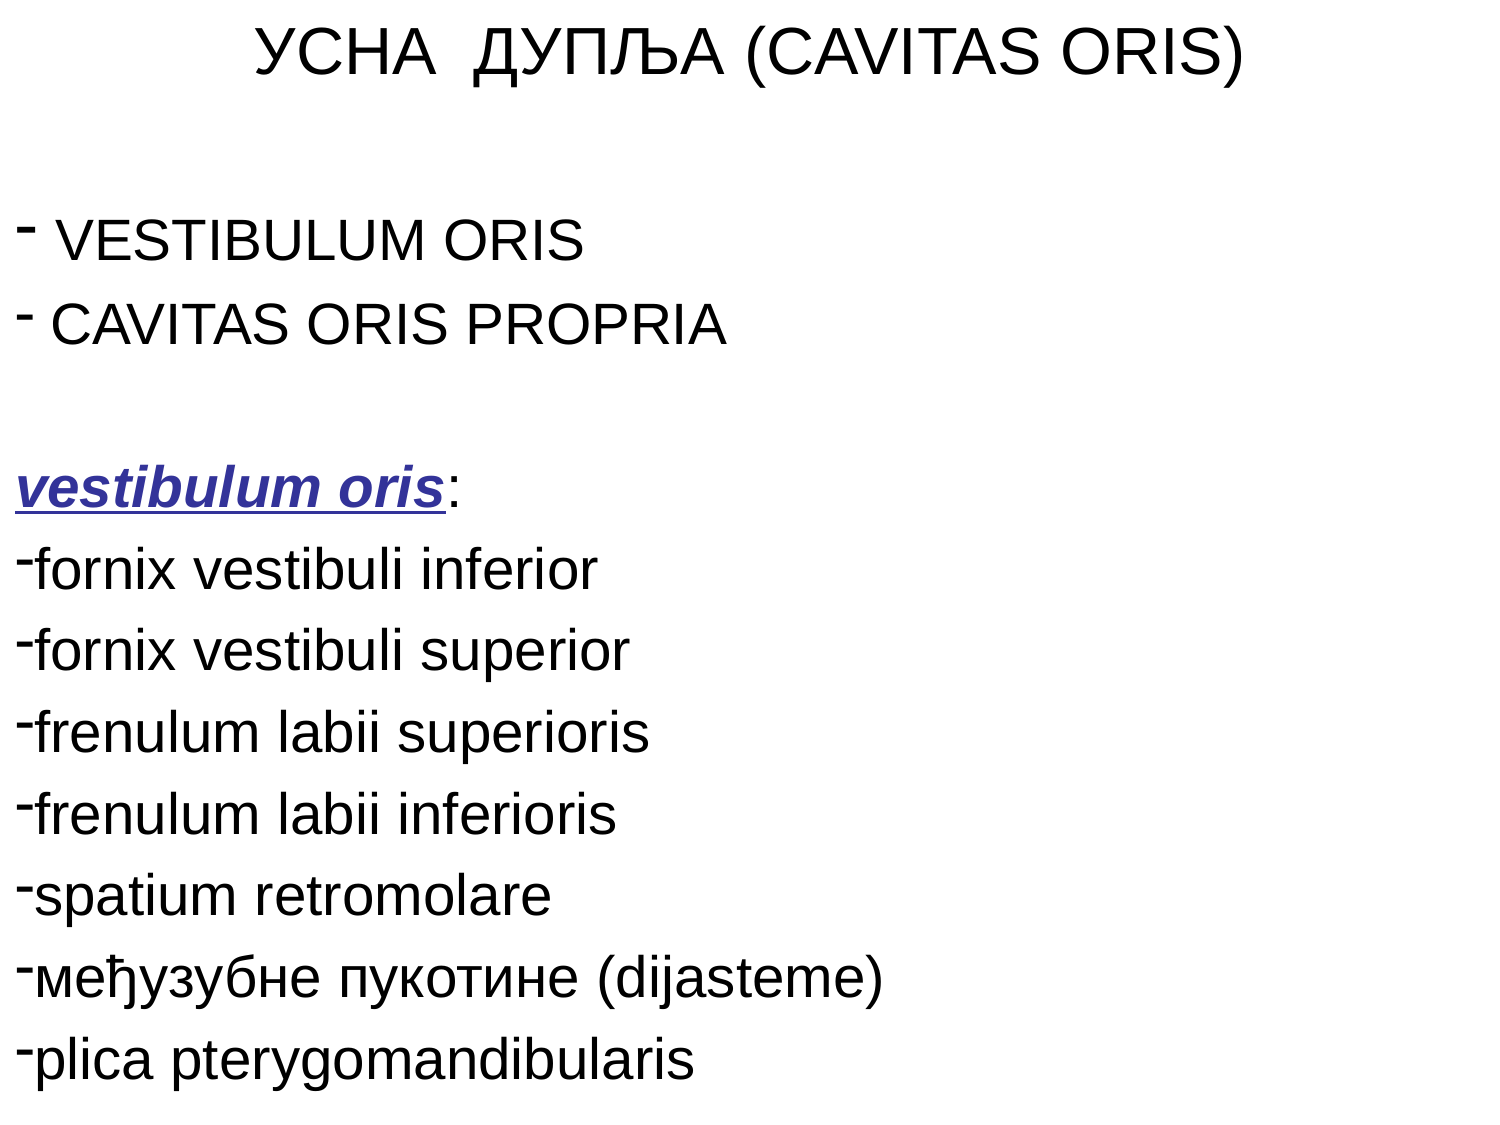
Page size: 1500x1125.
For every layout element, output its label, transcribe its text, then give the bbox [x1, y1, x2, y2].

subtitle УСНА ДУПЉА (CAVITAS ORIS) VESTIBULUM ORIS CAVITAS ORIS PROPRIA vestibulum oris: fornix vestibuli inferior fornix vestibuli superior frenulum labii superioris frenulum labii inferioris spatium retromolare међузубне пукотине (dijasteme) plica pterygomandibularis [0, 0, 1500, 1125]
